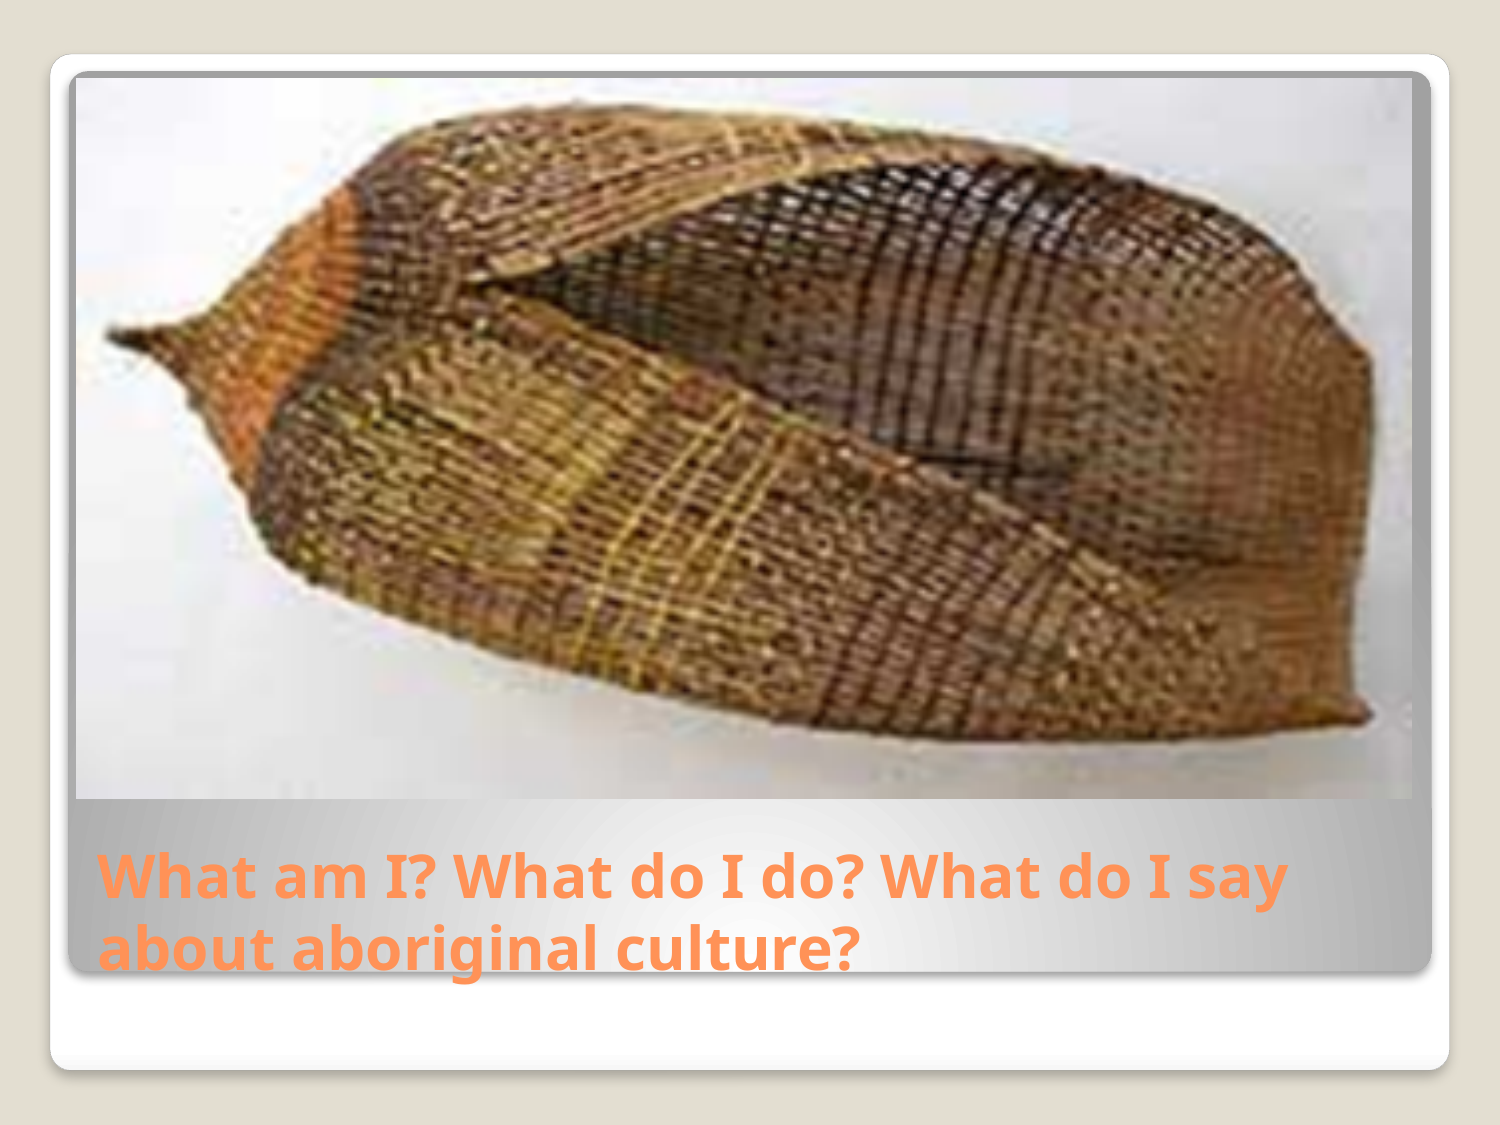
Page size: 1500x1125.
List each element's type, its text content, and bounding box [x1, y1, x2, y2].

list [76, 77, 1412, 799]
title What am I? What do I do? What do I say about aboriginal culture? [82, 817, 1425, 990]
